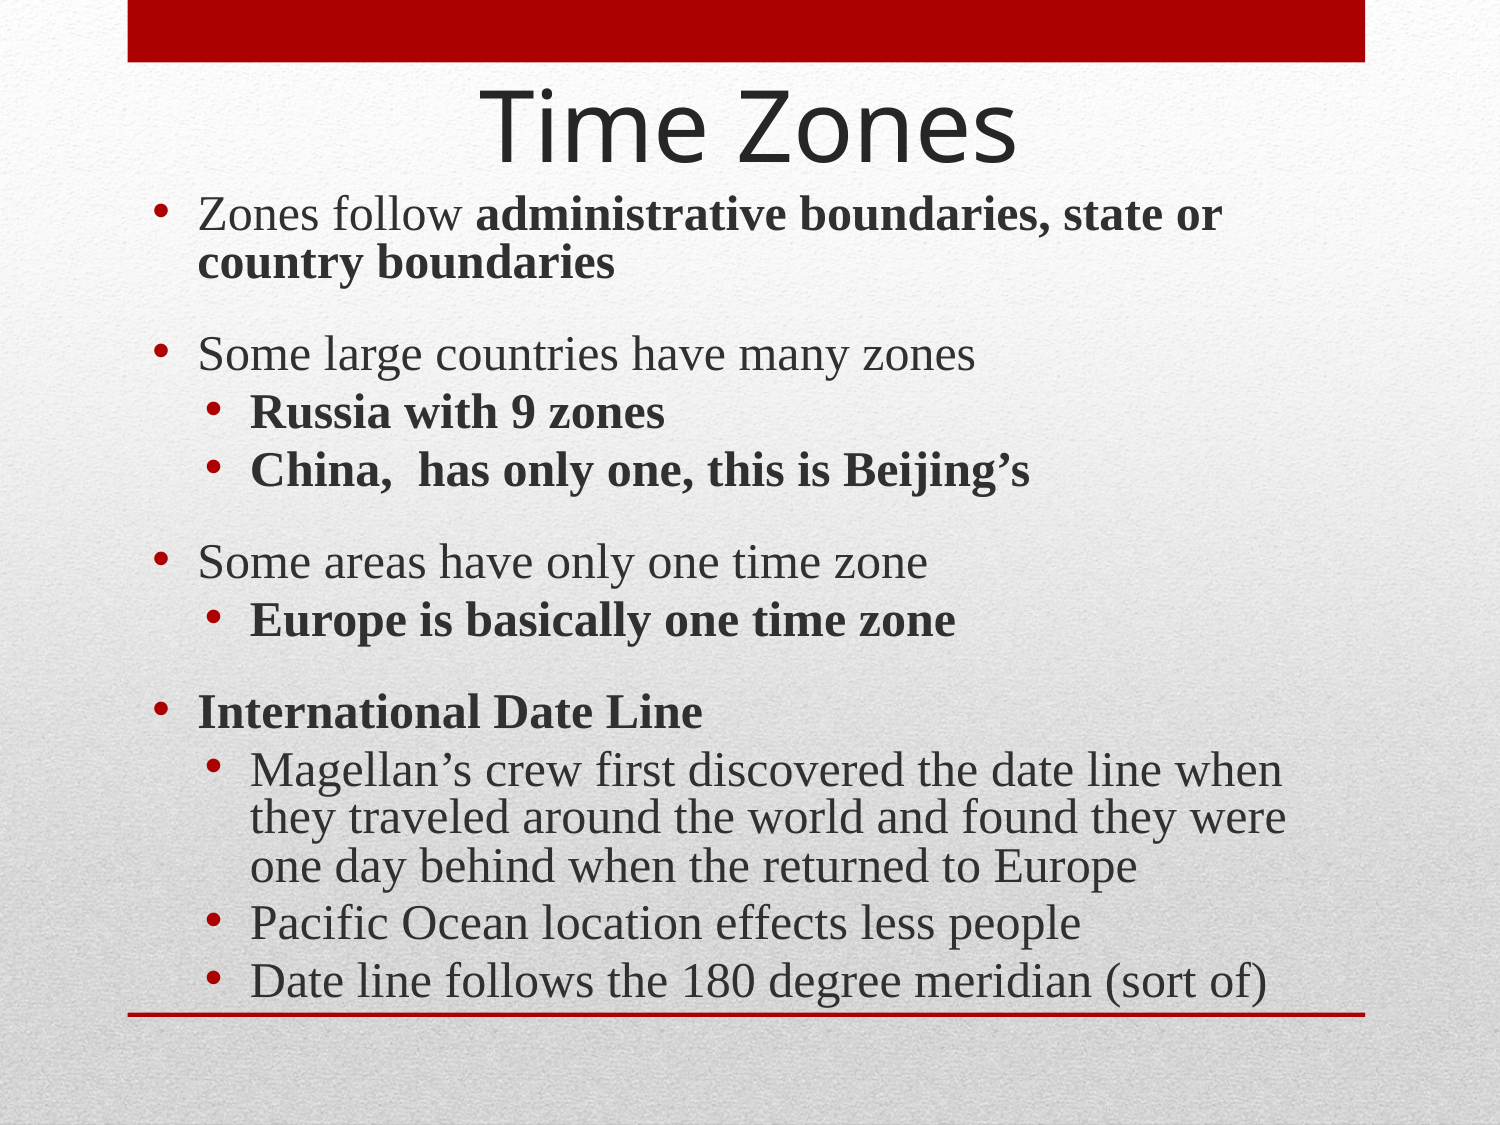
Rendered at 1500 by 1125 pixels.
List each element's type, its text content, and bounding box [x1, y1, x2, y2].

title Time Zones [174, 2, 1325, 162]
list Zones follow administrative boundaries, state or country boundaries Some large countries have many zones Russia with 9 zones China, has only one, this is Beijing’s Some areas have only one time zone Europe is basically one time zone International Date Line Magellan’s crew first discovered the date line when they traveled around the world and found they were one day behind when the returned to Europe Pacific Ocean location effects less people Date line follows the 180 degree meridian (sort of) [137, 162, 1350, 1038]
